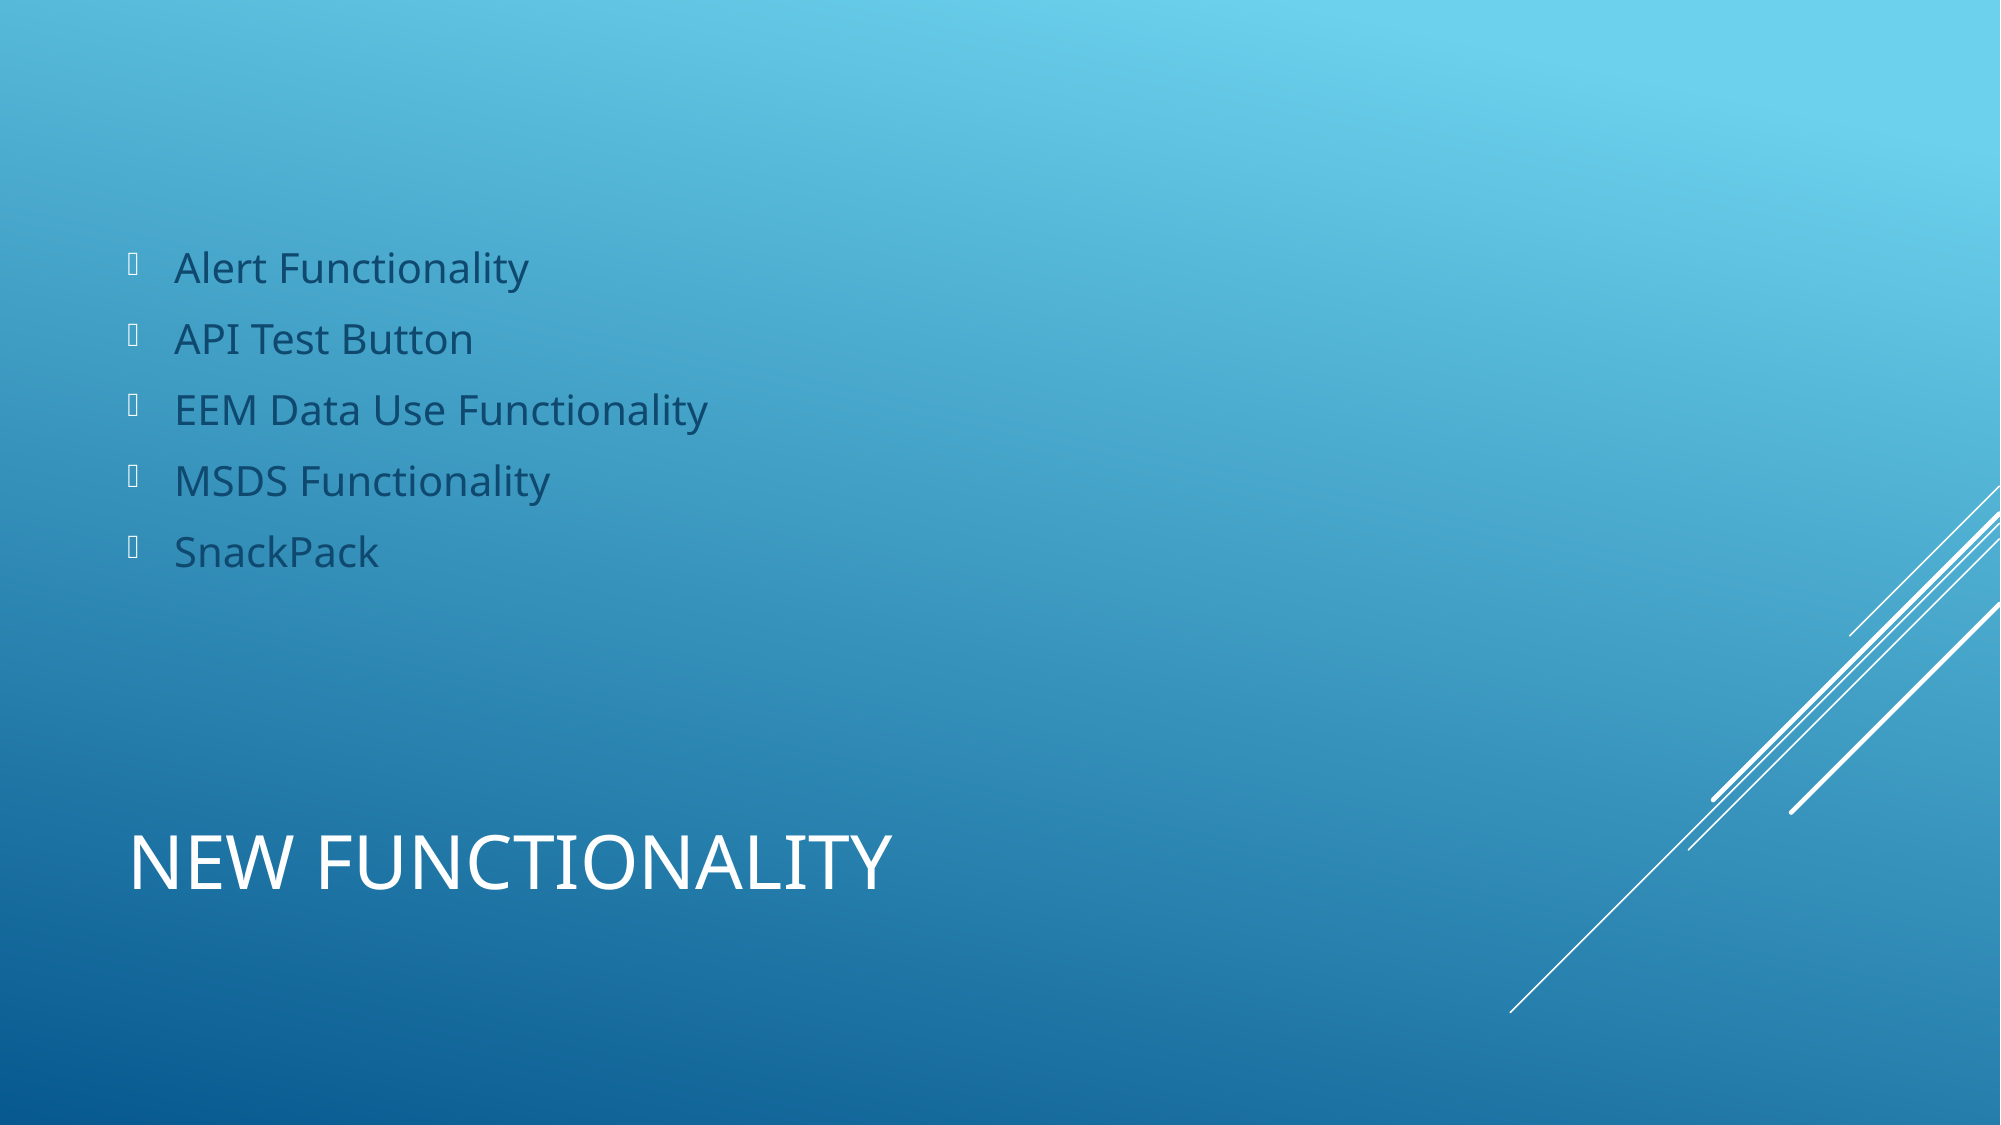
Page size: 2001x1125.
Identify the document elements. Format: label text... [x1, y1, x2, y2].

list Alert Functionality API Test Button EEM Data Use Functionality MSDS Functionality SnackPack [112, 112, 1513, 706]
title New functionality [112, 736, 1513, 984]
